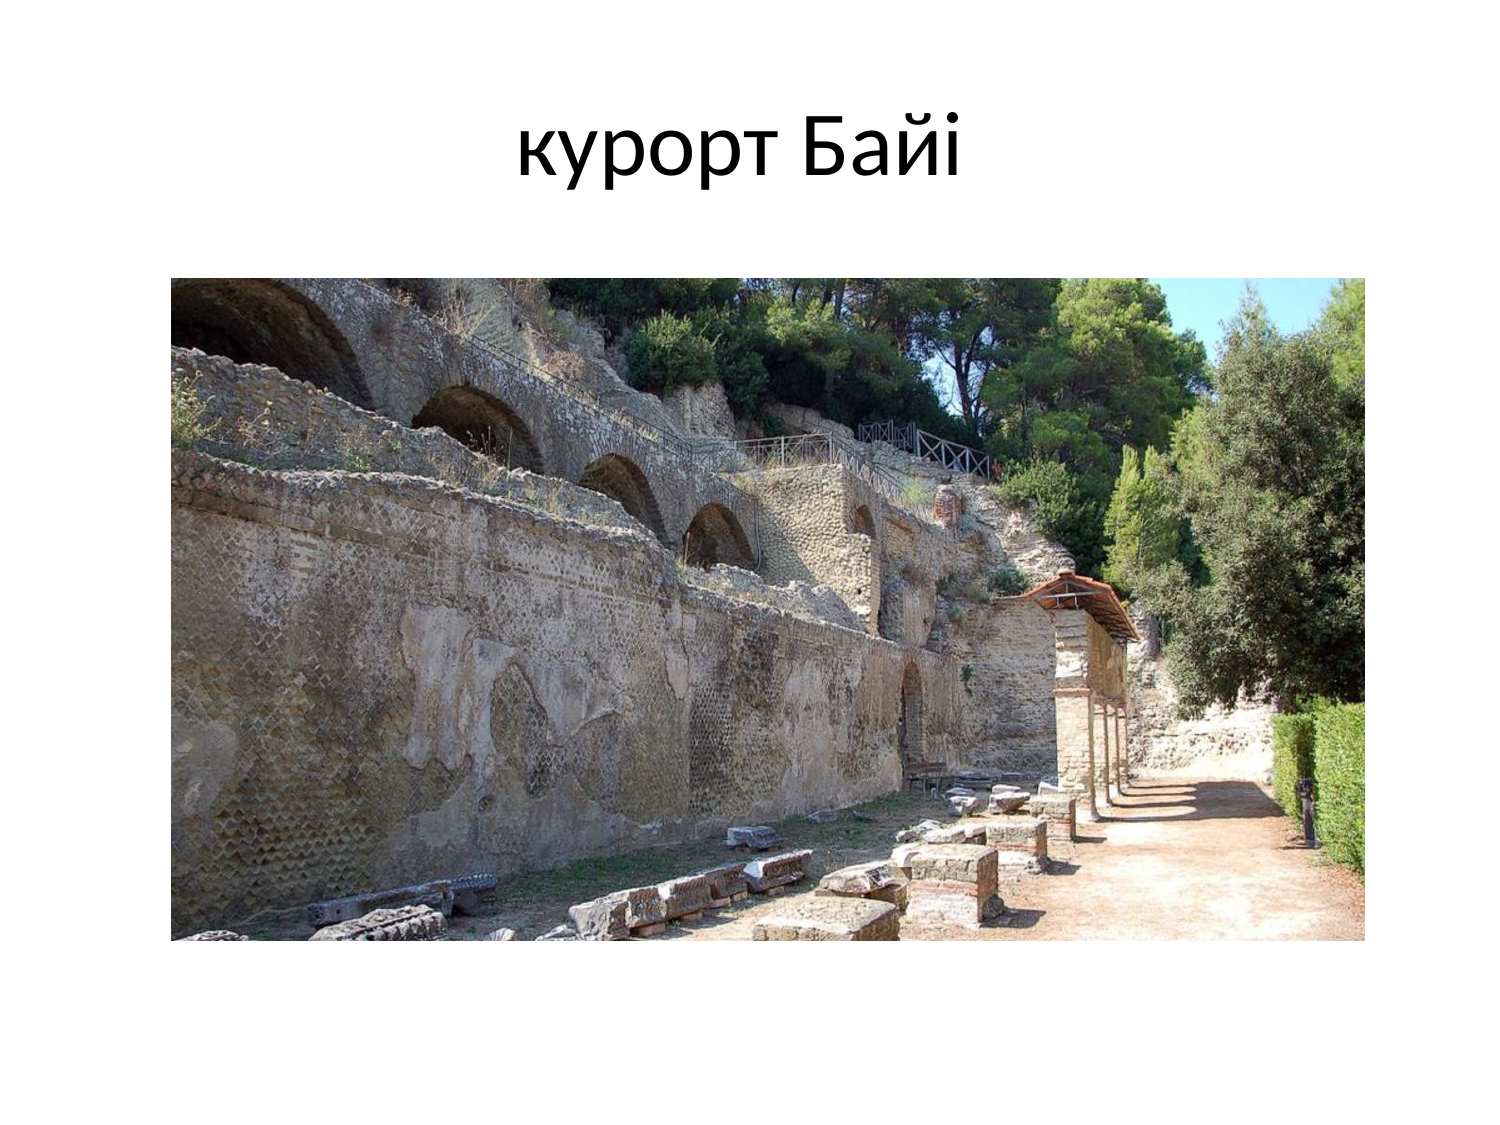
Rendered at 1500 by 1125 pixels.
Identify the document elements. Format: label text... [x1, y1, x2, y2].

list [170, 278, 1365, 941]
title курорт Байі [74, 44, 1426, 233]
